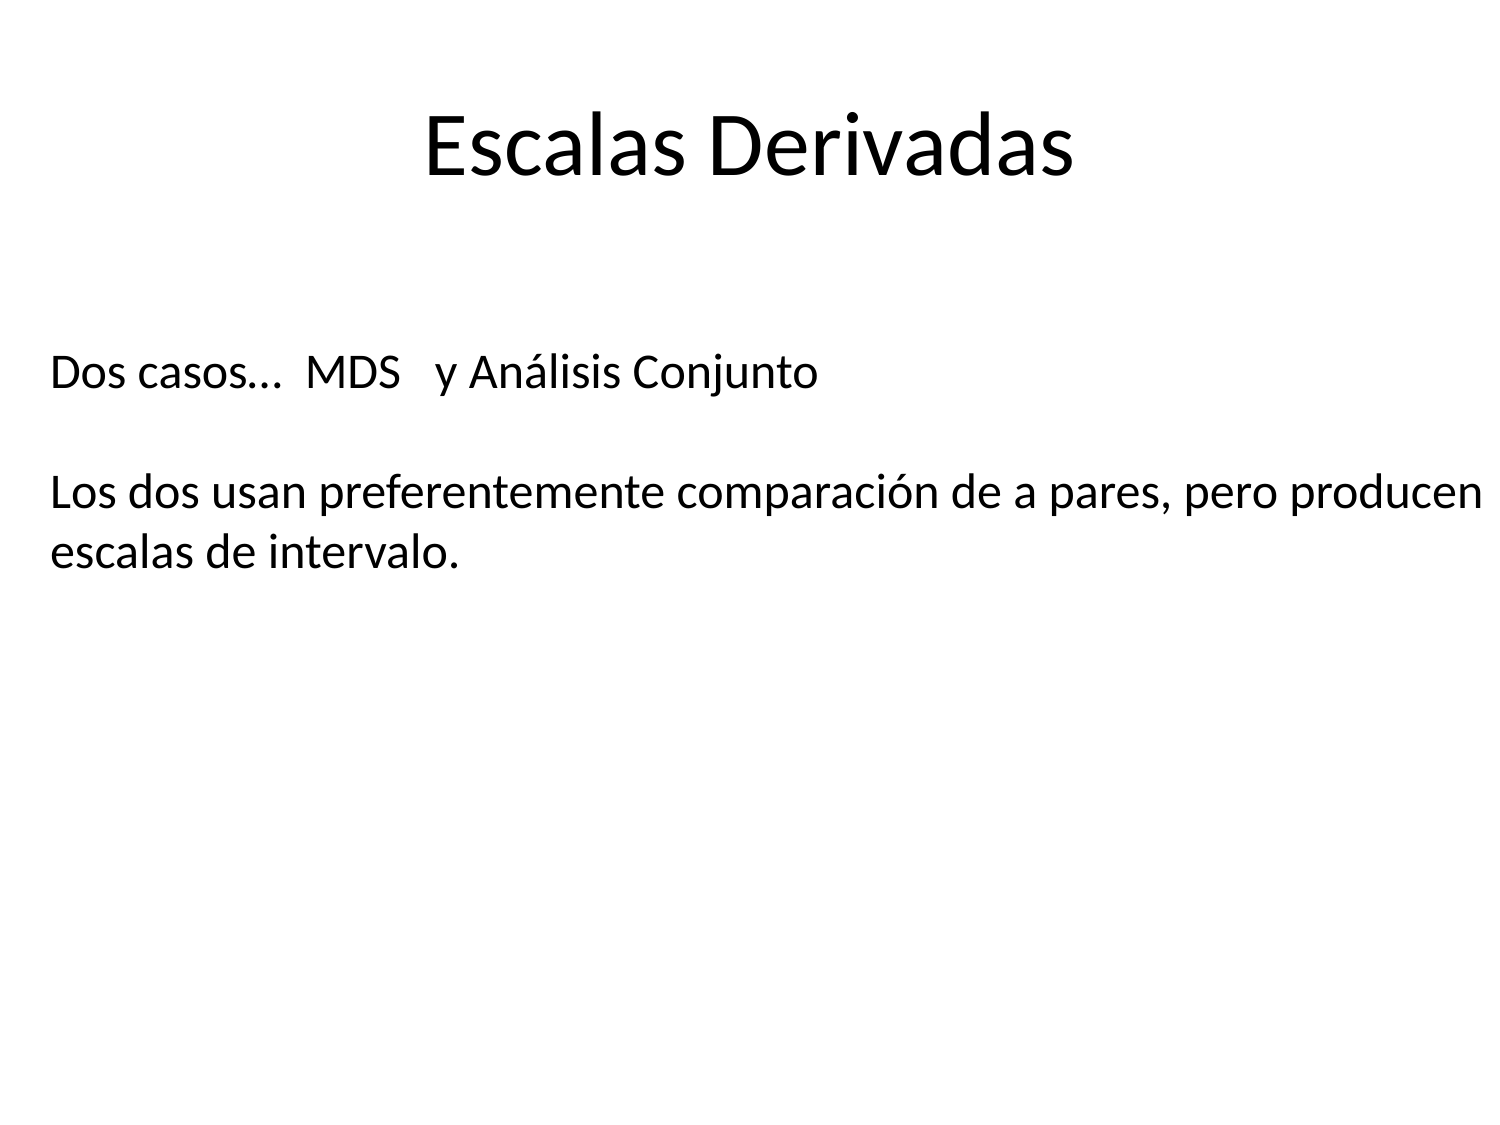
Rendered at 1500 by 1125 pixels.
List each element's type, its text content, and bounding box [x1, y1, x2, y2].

title Escalas Derivadas [75, 45, 1425, 210]
text_box Dos casos… MDS y Análisis Conjunto Los dos usan preferentemente comparación de a pares, pero producen escalas de intervalo. [35, 210, 1500, 886]
